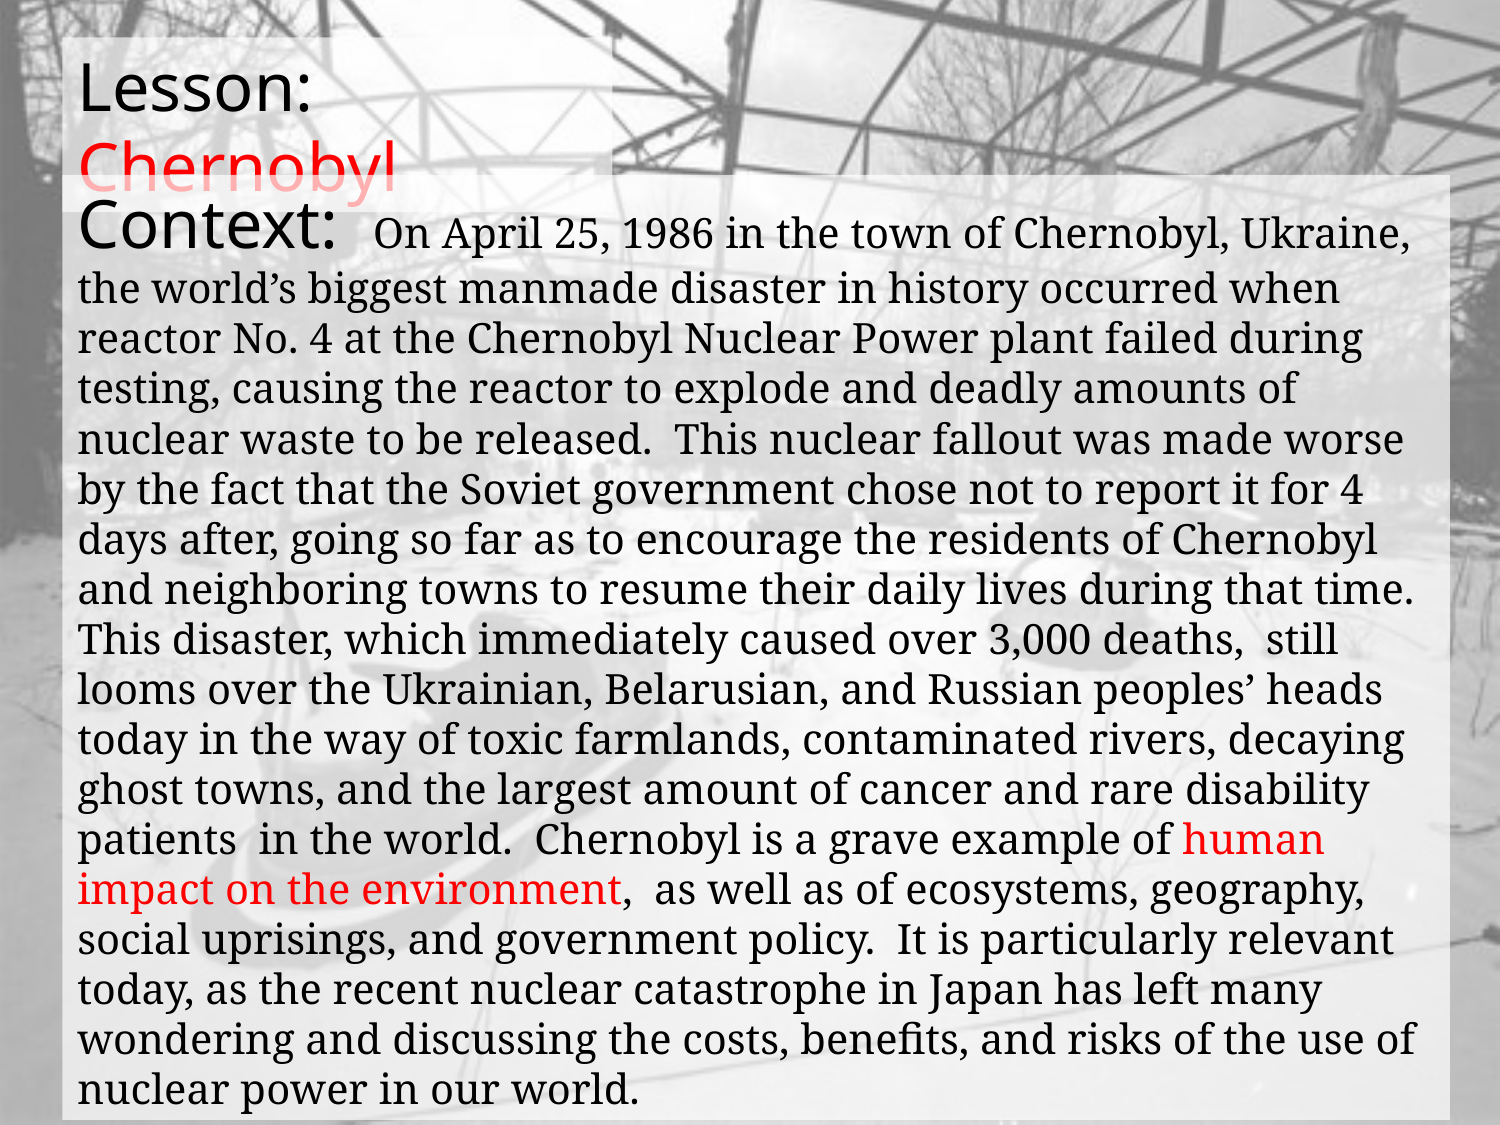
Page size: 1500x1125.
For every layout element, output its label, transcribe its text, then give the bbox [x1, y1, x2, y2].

text_box Lesson: Chernobyl [62, 37, 613, 174]
text_box Context: On April 25, 1986 in the town of Chernobyl, Ukraine, the world’s biggest manmade disaster in history occurred when reactor No. 4 at the Chernobyl Nuclear Power plant failed during testing, causing the reactor to explode and deadly amounts of nuclear waste to be released. This nuclear fallout was made worse by the fact that the Soviet government chose not to report it for 4 days after, going so far as to encourage the residents of Chernobyl and neighboring towns to resume their daily lives during that time. This disaster, which immediately caused over 3,000 deaths, still looms over the Ukrainian, Belarusian, and Russian peoples’ heads today in the way of toxic farmlands, contaminated rivers, decaying ghost towns, and the largest amount of cancer and rare disability patients in the world. Chernobyl is a grave example of human impact on the environment, as well as of ecosystems, geography, social uprisings, and government policy. It is particularly relevant today, as the recent nuclear catastrophe in Japan has left many wondering and discussing the costs, benefits, and risks of the use of nuclear power in our world. [62, 174, 1450, 1120]
